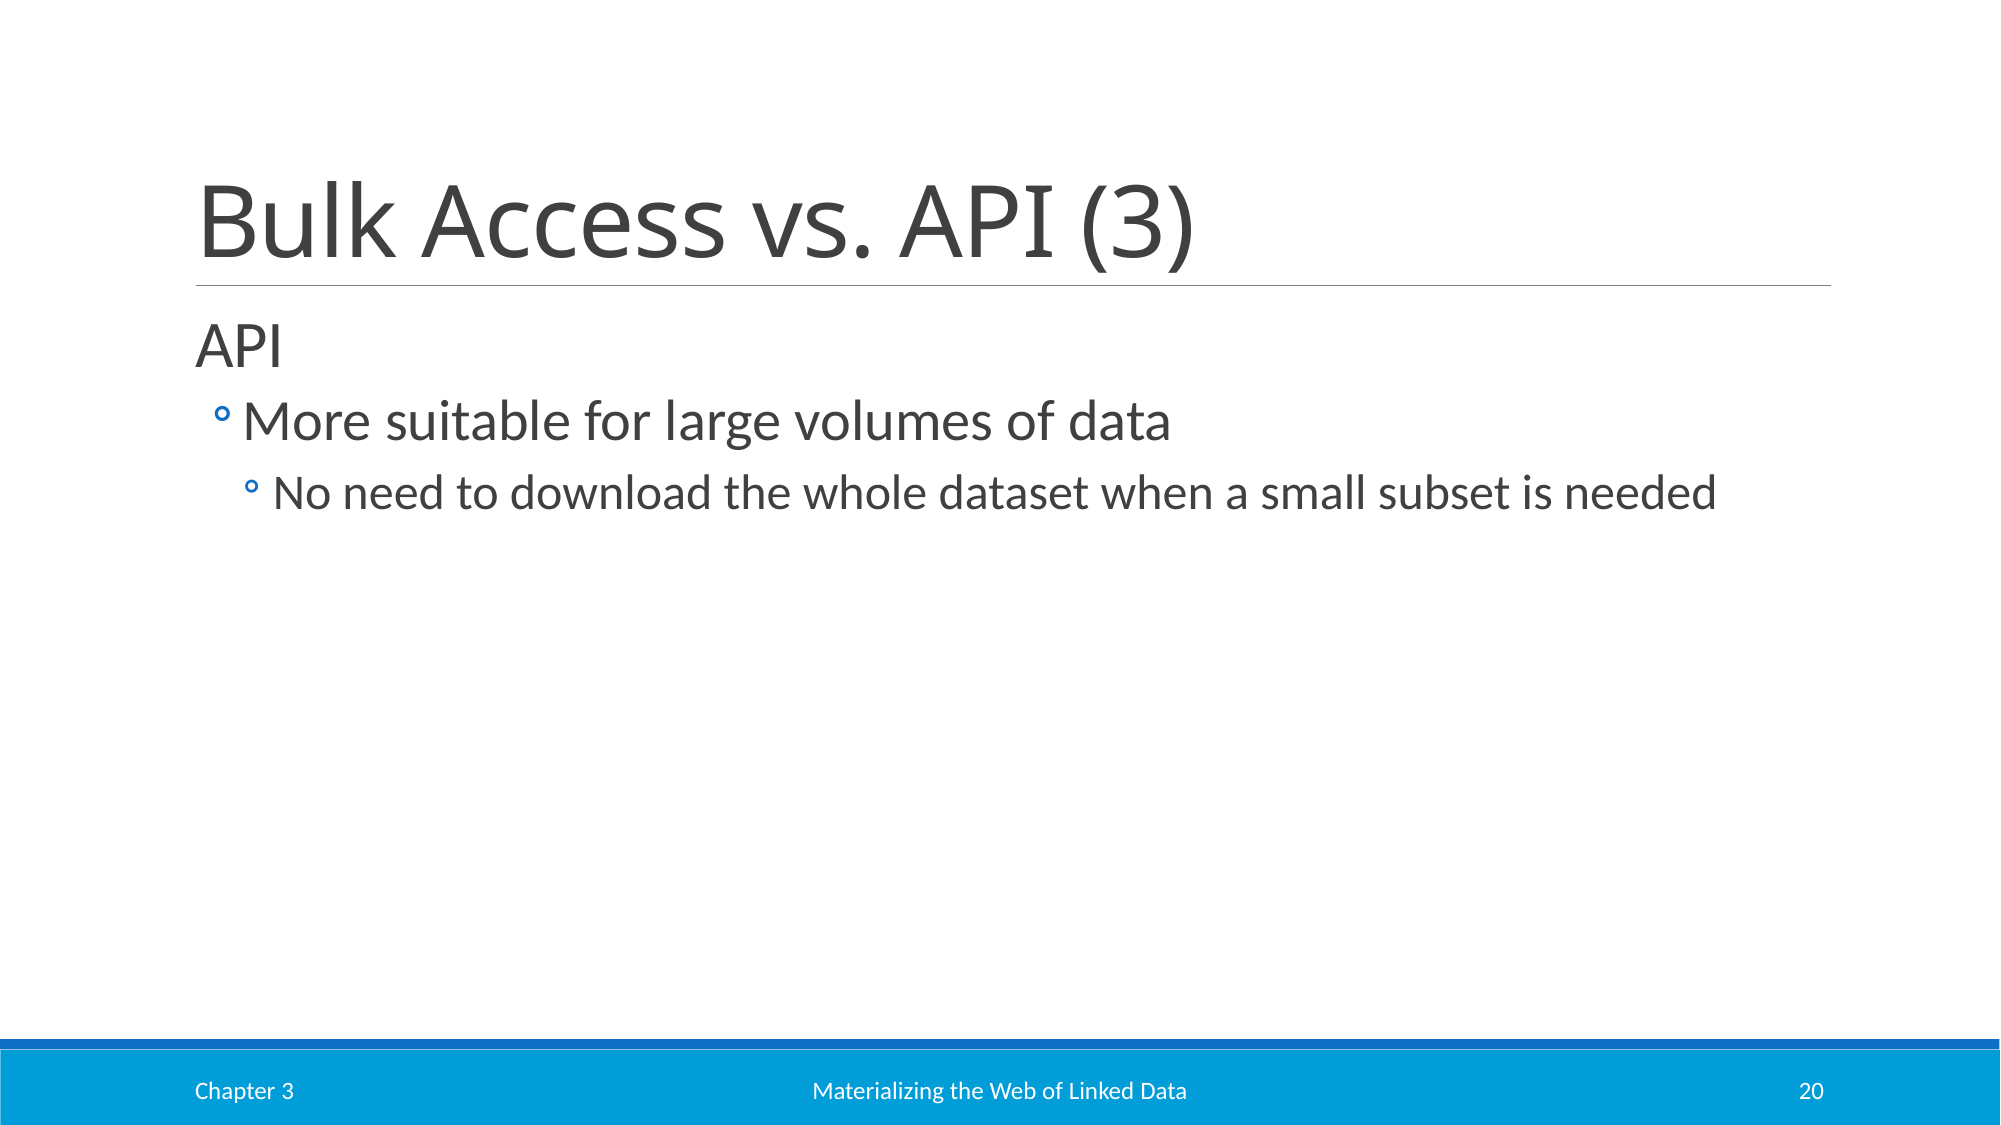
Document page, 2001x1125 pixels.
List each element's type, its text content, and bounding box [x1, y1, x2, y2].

title Bulk Access vs. API (3) [180, 47, 1830, 285]
slide_number Chapter 3 [180, 1059, 586, 1120]
slide_number 20 [1624, 1059, 1840, 1120]
list API More suitable for large volumes of data No need to download the whole dataset when a small subset is needed [180, 302, 1830, 963]
footer Materializing the Web of Linked Data [604, 1059, 1396, 1120]
